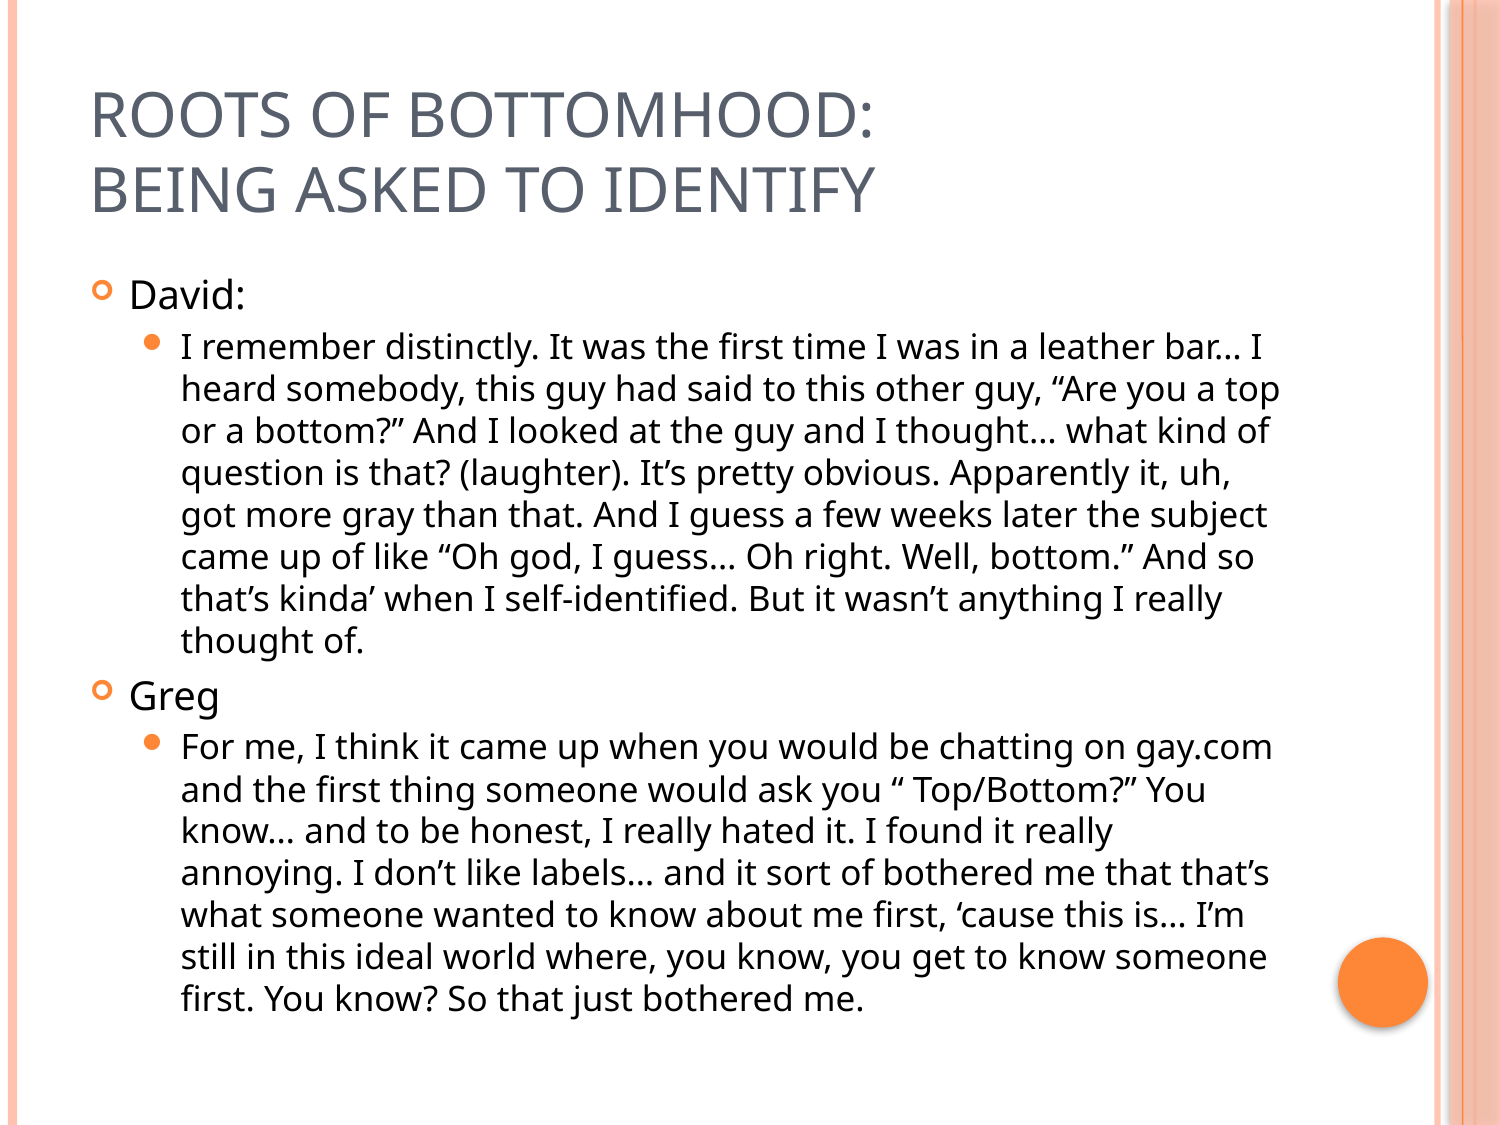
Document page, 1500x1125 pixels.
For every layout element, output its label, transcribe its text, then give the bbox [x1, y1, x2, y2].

list David: I remember distinctly. It was the first time I was in a leather bar… I heard somebody, this guy had said to this other guy, “Are you a top or a bottom?” And I looked at the guy and I thought… what kind of question is that? (laughter). It’s pretty obvious. Apparently it, uh, got more gray than that. And I guess a few weeks later the subject came up of like “Oh god, I guess… Oh right. Well, bottom.” And so that’s kinda’ when I self-identified. But it wasn’t anything I really thought of. Greg For me, I think it came up when you would be chatting on gay.com and the first thing someone would ask you “ Top/Bottom?” You know… and to be honest, I really hated it. I found it really annoying. I don’t like labels… and it sort of bothered me that that’s what someone wanted to know about me first, ‘cause this is… I’m still in this ideal world where, you know, you get to know someone first. You know? So that just bothered me. [75, 262, 1300, 1062]
title Roots of Bottomhood: Being Asked to Identify [75, 45, 1300, 233]
